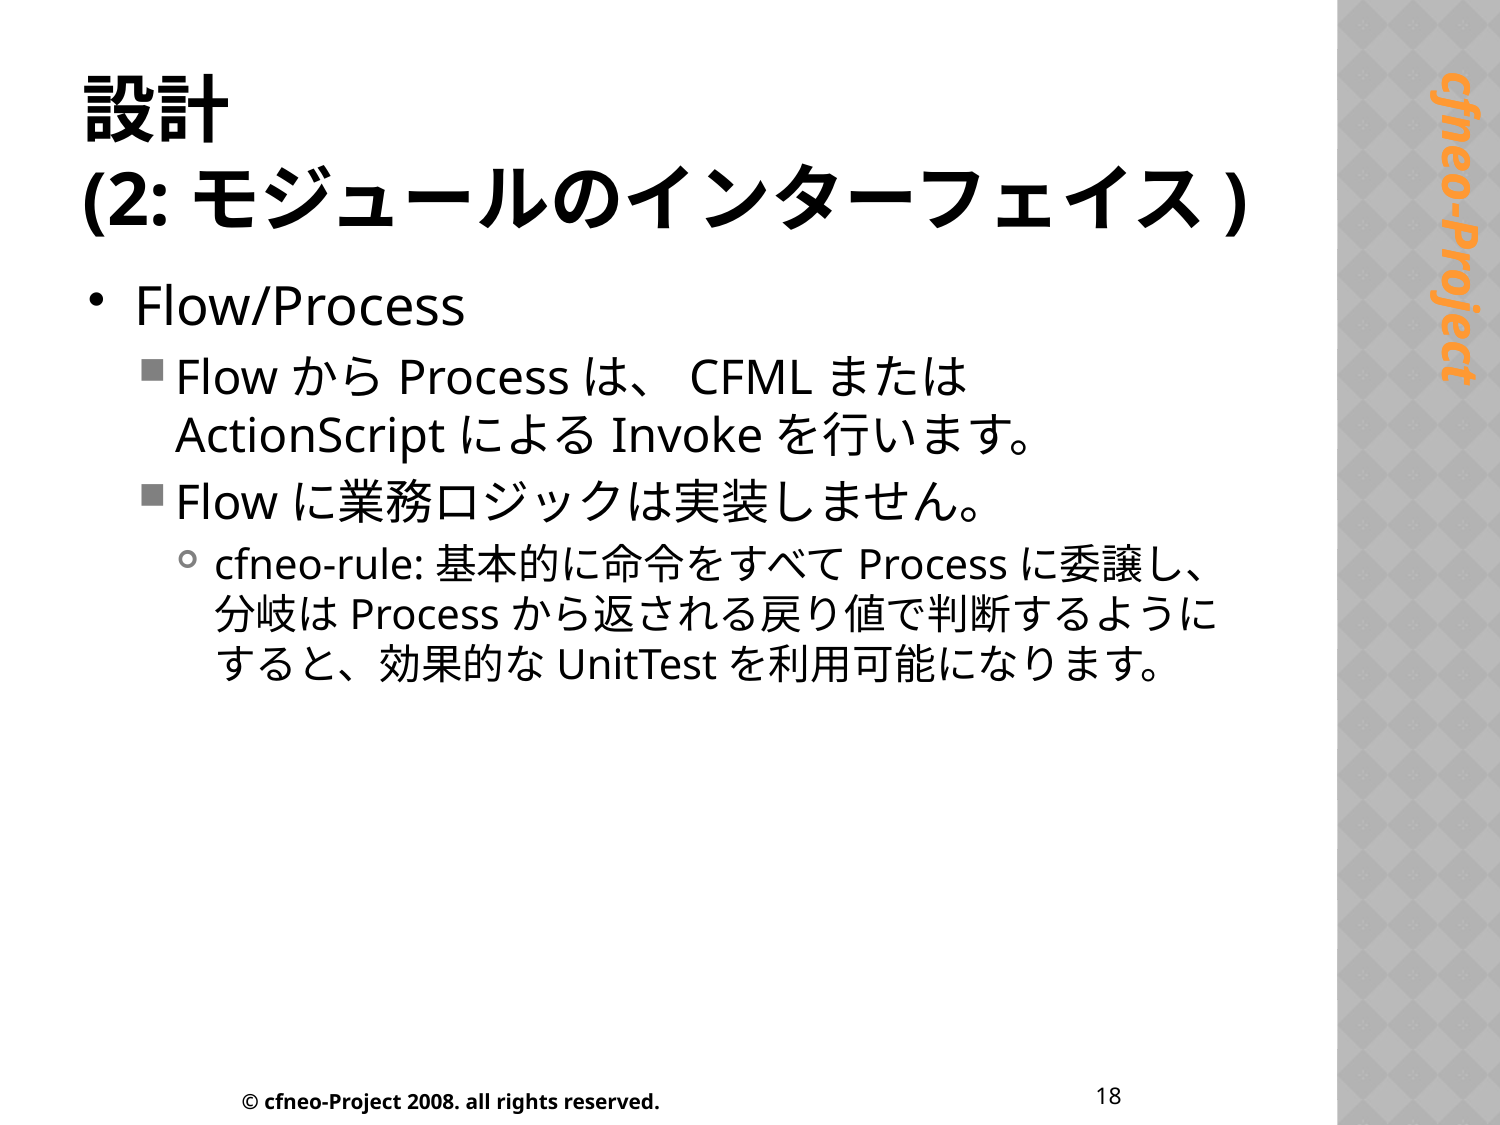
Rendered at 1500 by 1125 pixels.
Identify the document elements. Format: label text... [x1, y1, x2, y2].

list Flow/Process FlowからProcessは、CFMLまたはActionScriptによるInvokeを行います。 Flowに業務ロジックは実装しません。 cfneo-rule:基本的に命令をすべてProcessに委譲し、分岐はProcessから返される戻り値で判断するようにすると、効果的なUnitTestを利用可能になります。 [75, 264, 1263, 1059]
title 設計 (2:モジュールのインターフェイス) [75, 52, 1263, 240]
slide_number 18 [1025, 1075, 1122, 1113]
footer © cfneo-Project 2008. all rights reserved. [75, 1075, 675, 1114]
